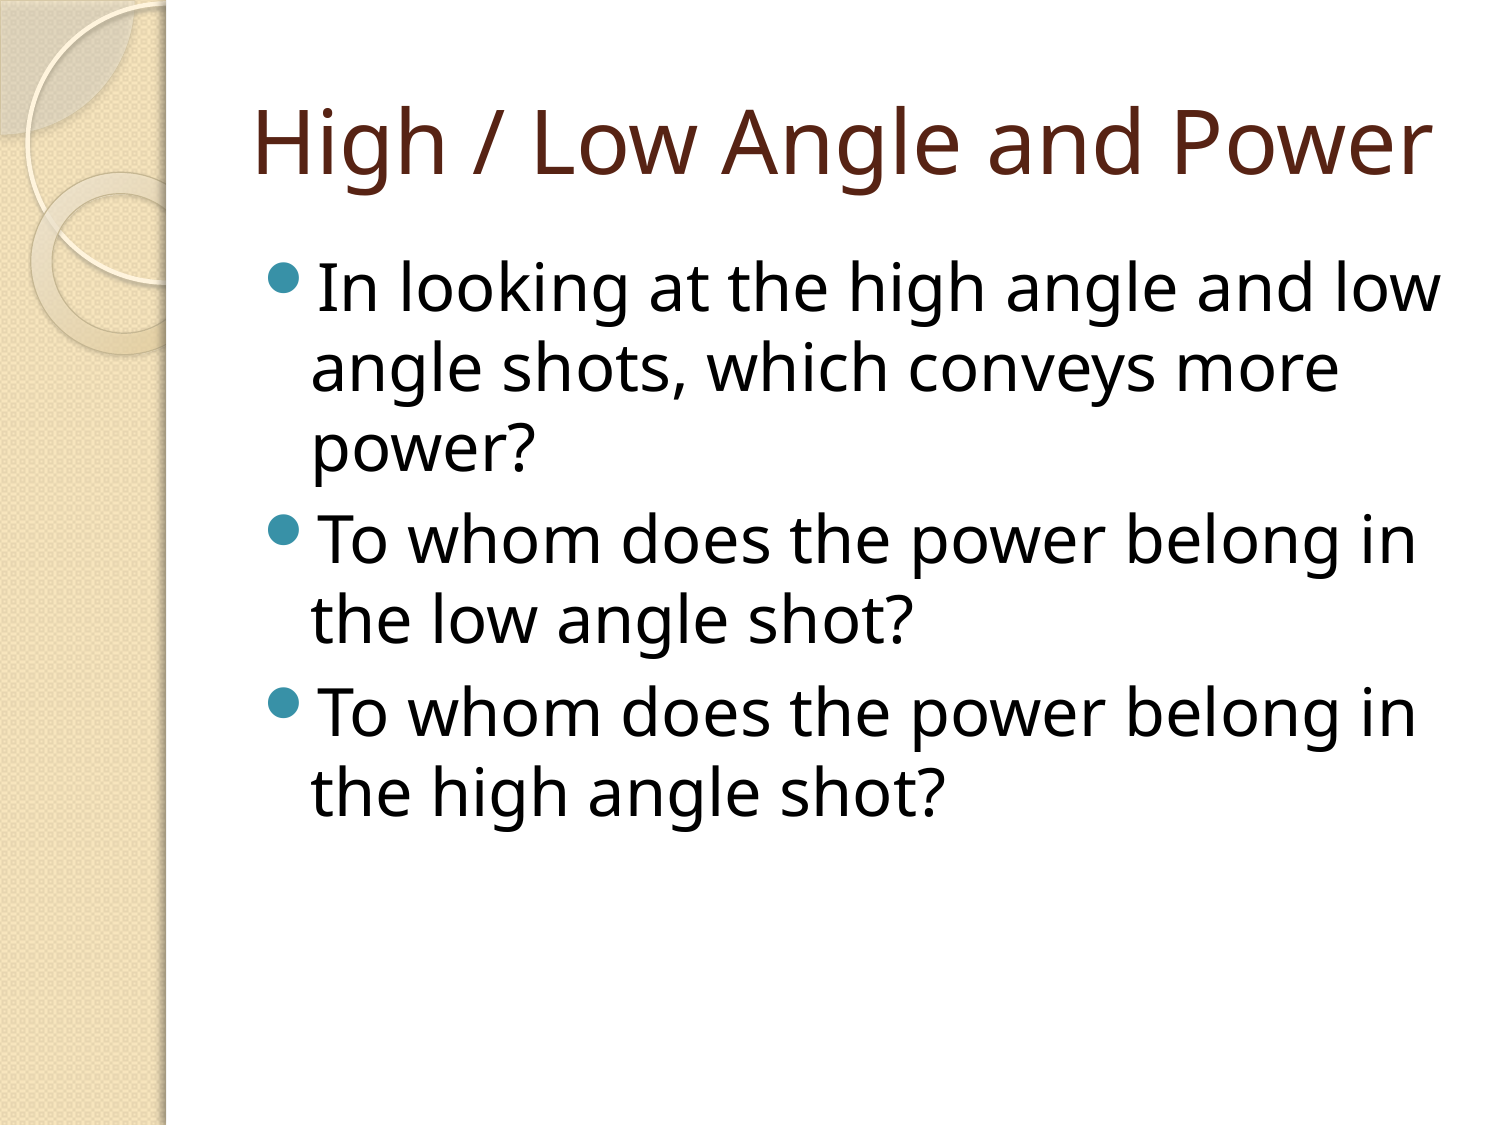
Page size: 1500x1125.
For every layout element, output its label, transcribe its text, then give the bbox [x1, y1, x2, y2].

list In looking at the high angle and low angle shots, which conveys more power? To whom does the power belong in the low angle shot? To whom does the power belong in the high angle shot? [235, 237, 1466, 1025]
title High / Low Angle and Power [235, 45, 1466, 233]
